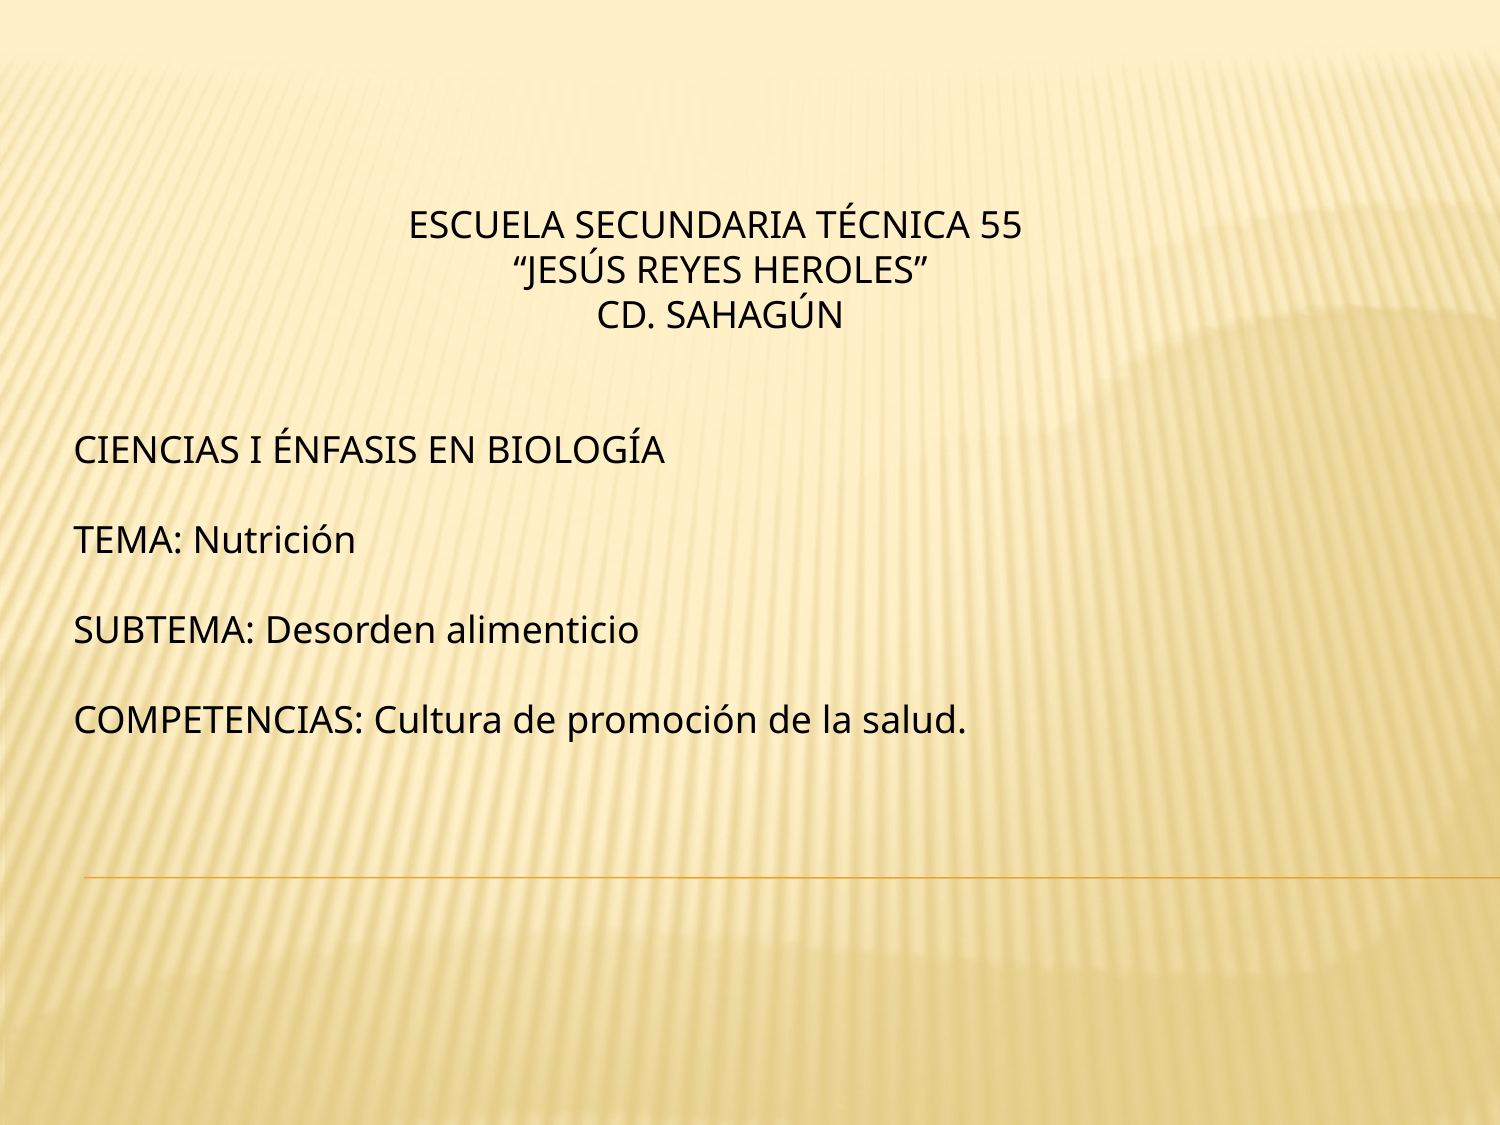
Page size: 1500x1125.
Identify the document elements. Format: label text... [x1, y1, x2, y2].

text_box ESCUELA SECUNDARIA TÉCNICA 55 “JESÚS REYES HEROLES” CD. SAHAGÚN CIENCIAS I ÉNFASIS EN BIOLOGÍA TEMA: Nutrición SUBTEMA: Desorden alimenticio COMPETENCIAS: Cultura de promoción de la salud. [58, 58, 1383, 929]
